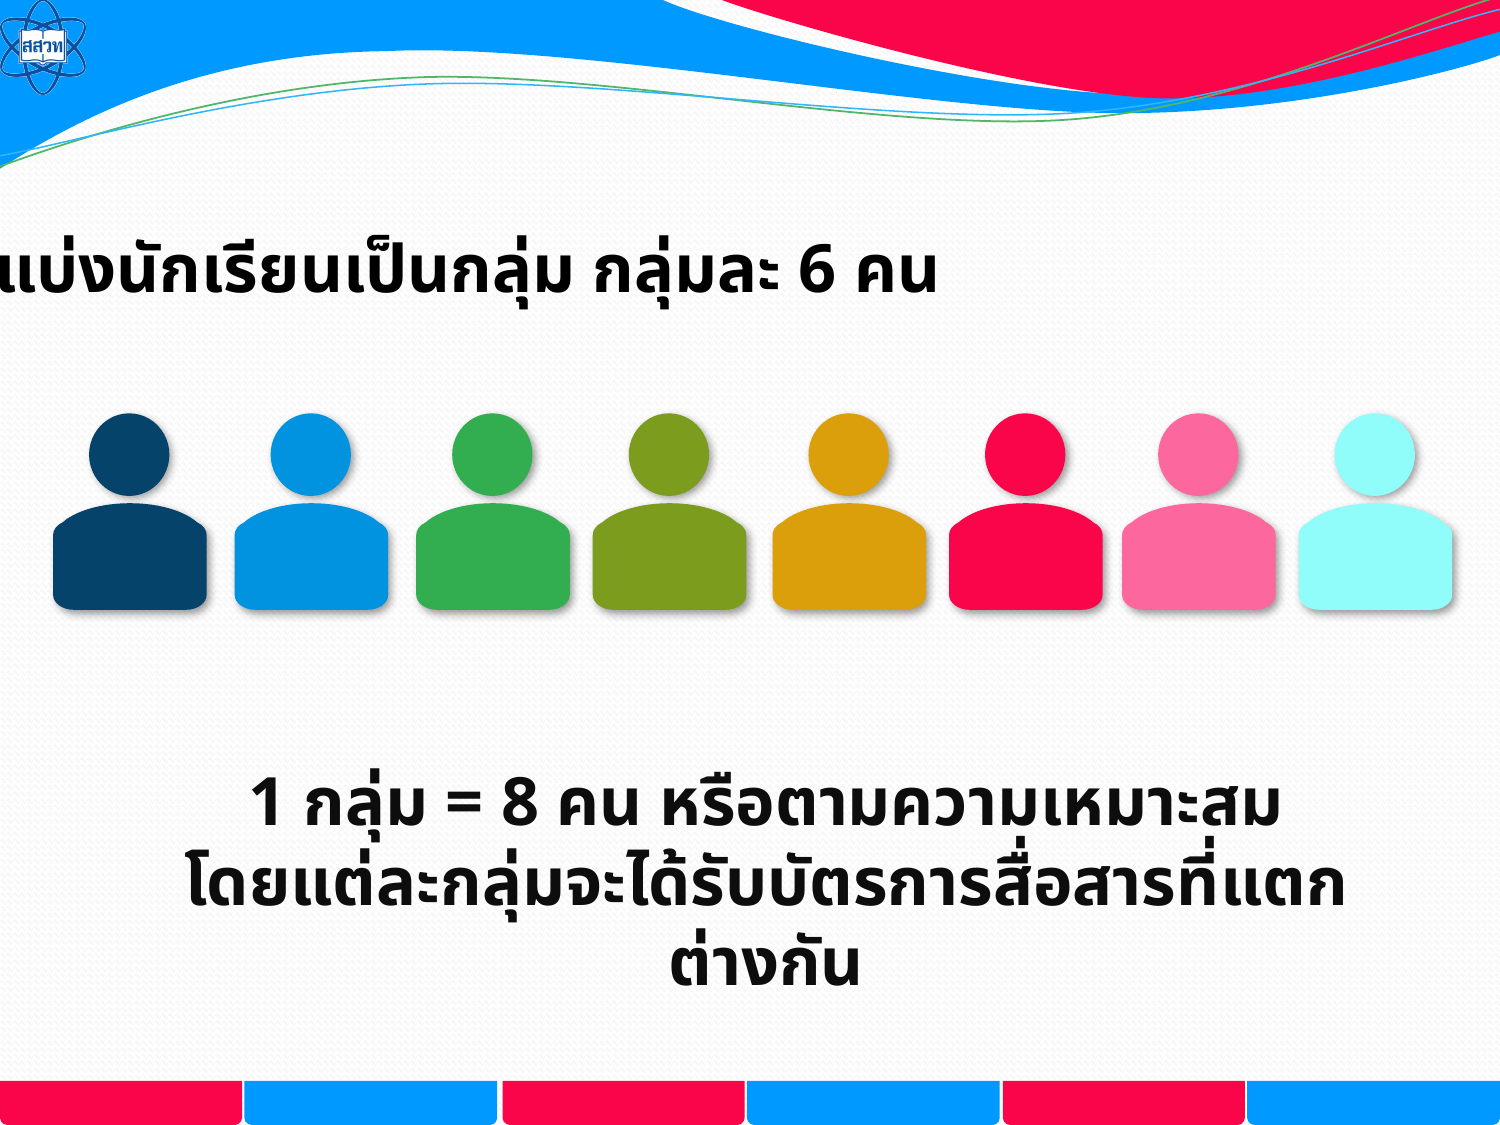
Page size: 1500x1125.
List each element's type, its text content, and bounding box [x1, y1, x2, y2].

picture [0, 0, 86, 95]
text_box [52, 413, 1453, 610]
text_box 1 กลุ่ม = 8 คน หรือตามความเหมาะสม โดยแต่ละกลุ่มจะได้รับบัตรการสื่อสารที่แตกต่างกัน [121, 751, 1412, 1007]
text_box แบ่งนักเรียนเป็นกลุ่ม กลุ่มละ 6 คน [0, 218, 956, 314]
